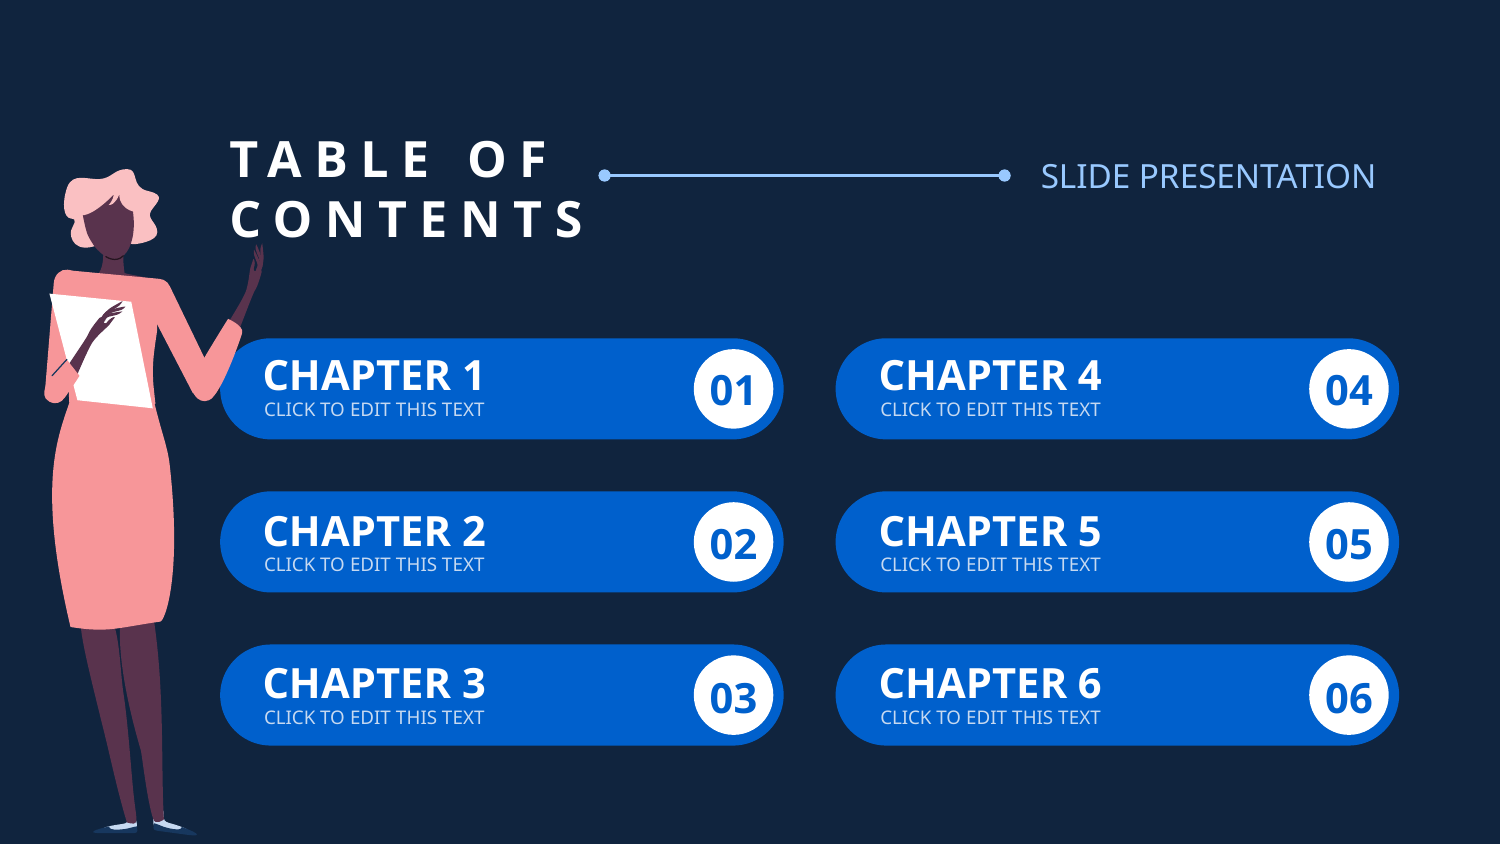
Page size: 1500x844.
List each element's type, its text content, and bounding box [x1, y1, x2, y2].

text_box 01 [702, 363, 765, 414]
text_box [691, 653, 776, 737]
text_box CLICK TO EDIT THIS TEXT [880, 553, 1201, 576]
text_box 03 [702, 671, 765, 722]
text_box [691, 347, 776, 431]
text_box 06 [1317, 671, 1381, 722]
text_box TABLE OF CONTENTS [214, 119, 690, 242]
text_box CLICK TO EDIT THIS TEXT [269, 397, 585, 421]
text_box CLICK TO EDIT THIS TEXT [880, 397, 1201, 421]
text_box CHAPTER 5 [878, 504, 1201, 555]
text_box CHAPTER 1 [269, 349, 585, 397]
text_box [269, 489, 786, 595]
text_box CHAPTER 4 [878, 349, 1201, 400]
text_box 05 [1317, 517, 1381, 568]
text_box [1307, 347, 1391, 431]
text_box [691, 500, 776, 584]
text_box [1307, 500, 1391, 584]
text_box CHAPTER 6 [878, 657, 1201, 708]
text_box [833, 336, 1402, 442]
text_box [269, 336, 786, 442]
text_box [269, 642, 786, 748]
text_box [833, 489, 1402, 595]
text_box [1307, 653, 1391, 737]
text_box CLICK TO EDIT THIS TEXT [880, 705, 1201, 729]
text_box 02 [702, 517, 765, 568]
text_box CLICK TO EDIT THIS TEXT [269, 705, 585, 729]
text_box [43, 168, 264, 836]
text_box [833, 642, 1402, 748]
text_box CLICK TO EDIT THIS TEXT [269, 553, 585, 576]
text_box CHAPTER 3 [269, 657, 585, 705]
text_box SLIDE PRESENTATION [977, 155, 1377, 196]
text_box CHAPTER 2 [269, 504, 585, 553]
text_box 04 [1317, 363, 1381, 414]
